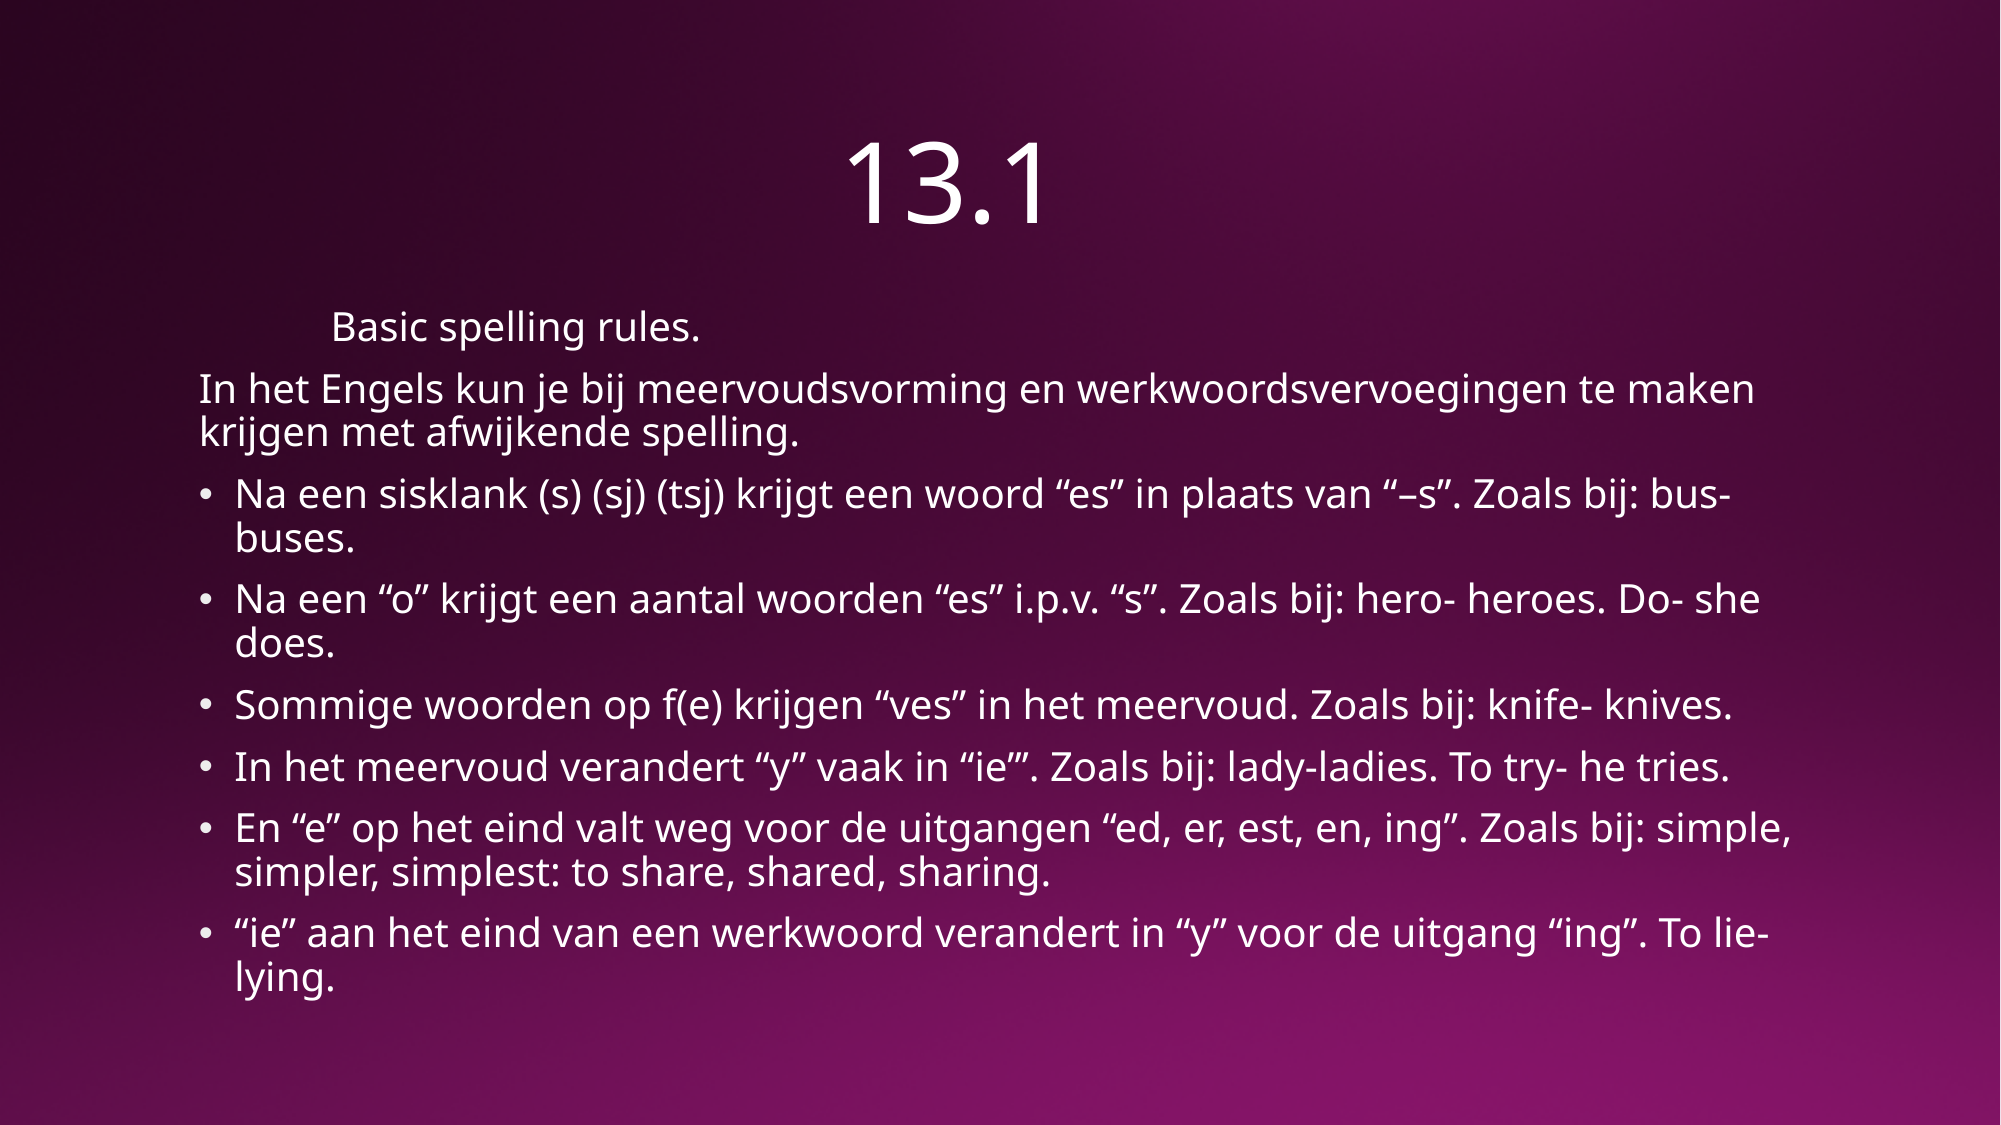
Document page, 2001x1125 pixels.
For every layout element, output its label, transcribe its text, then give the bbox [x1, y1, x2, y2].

picture [0, 0, 2001, 1125]
title 13.1 [824, 57, 1559, 299]
list Basic spelling rules. In het Engels kun je bij meervoudsvorming en werkwoordsvervoegingen te maken krijgen met afwijkende spelling. Na een sisklank (s) (sj) (tsj) krijgt een woord “es” in plaats van “–s”. Zoals bij: bus- buses. Na een “o” krijgt een aantal woorden “es” i.p.v. “s”. Zoals bij: hero- heroes. Do- she does. Sommige woorden op f(e) krijgen “ves” in het meervoud. Zoals bij: knife- knives. In het meervoud verandert “y” vaak in “ie”’. Zoals bij: lady-ladies. To try- he tries. En “e” op het eind valt weg voor de uitgangen “ed, er, est, en, ing”. Zoals bij: simple, simpler, simplest: to share, shared, sharing. “ie” aan het eind van een werkwoord verandert in “y” voor de uitgang “ing”. To lie- lying. [183, 299, 1863, 1014]
